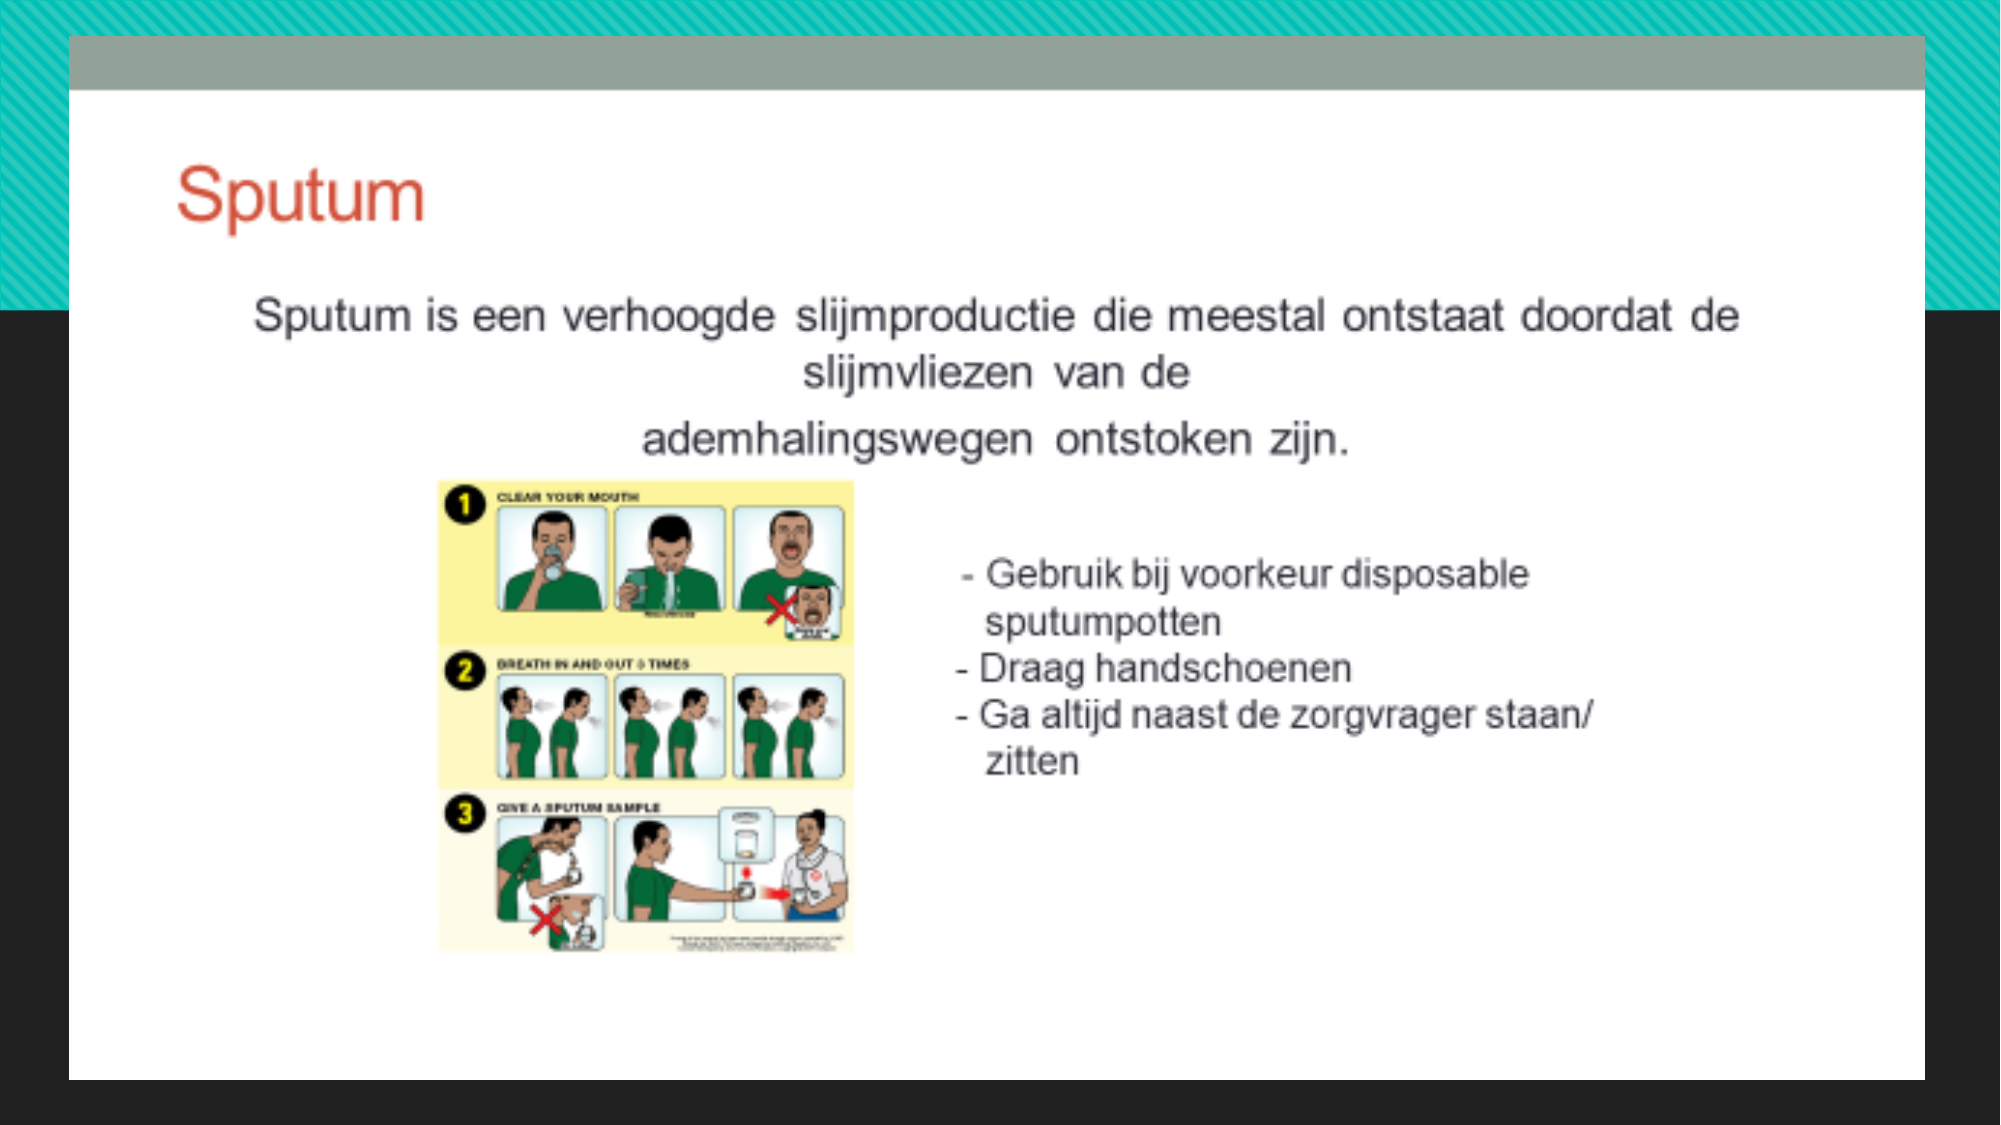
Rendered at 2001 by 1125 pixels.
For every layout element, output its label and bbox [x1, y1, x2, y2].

picture [69, 36, 1925, 1080]
